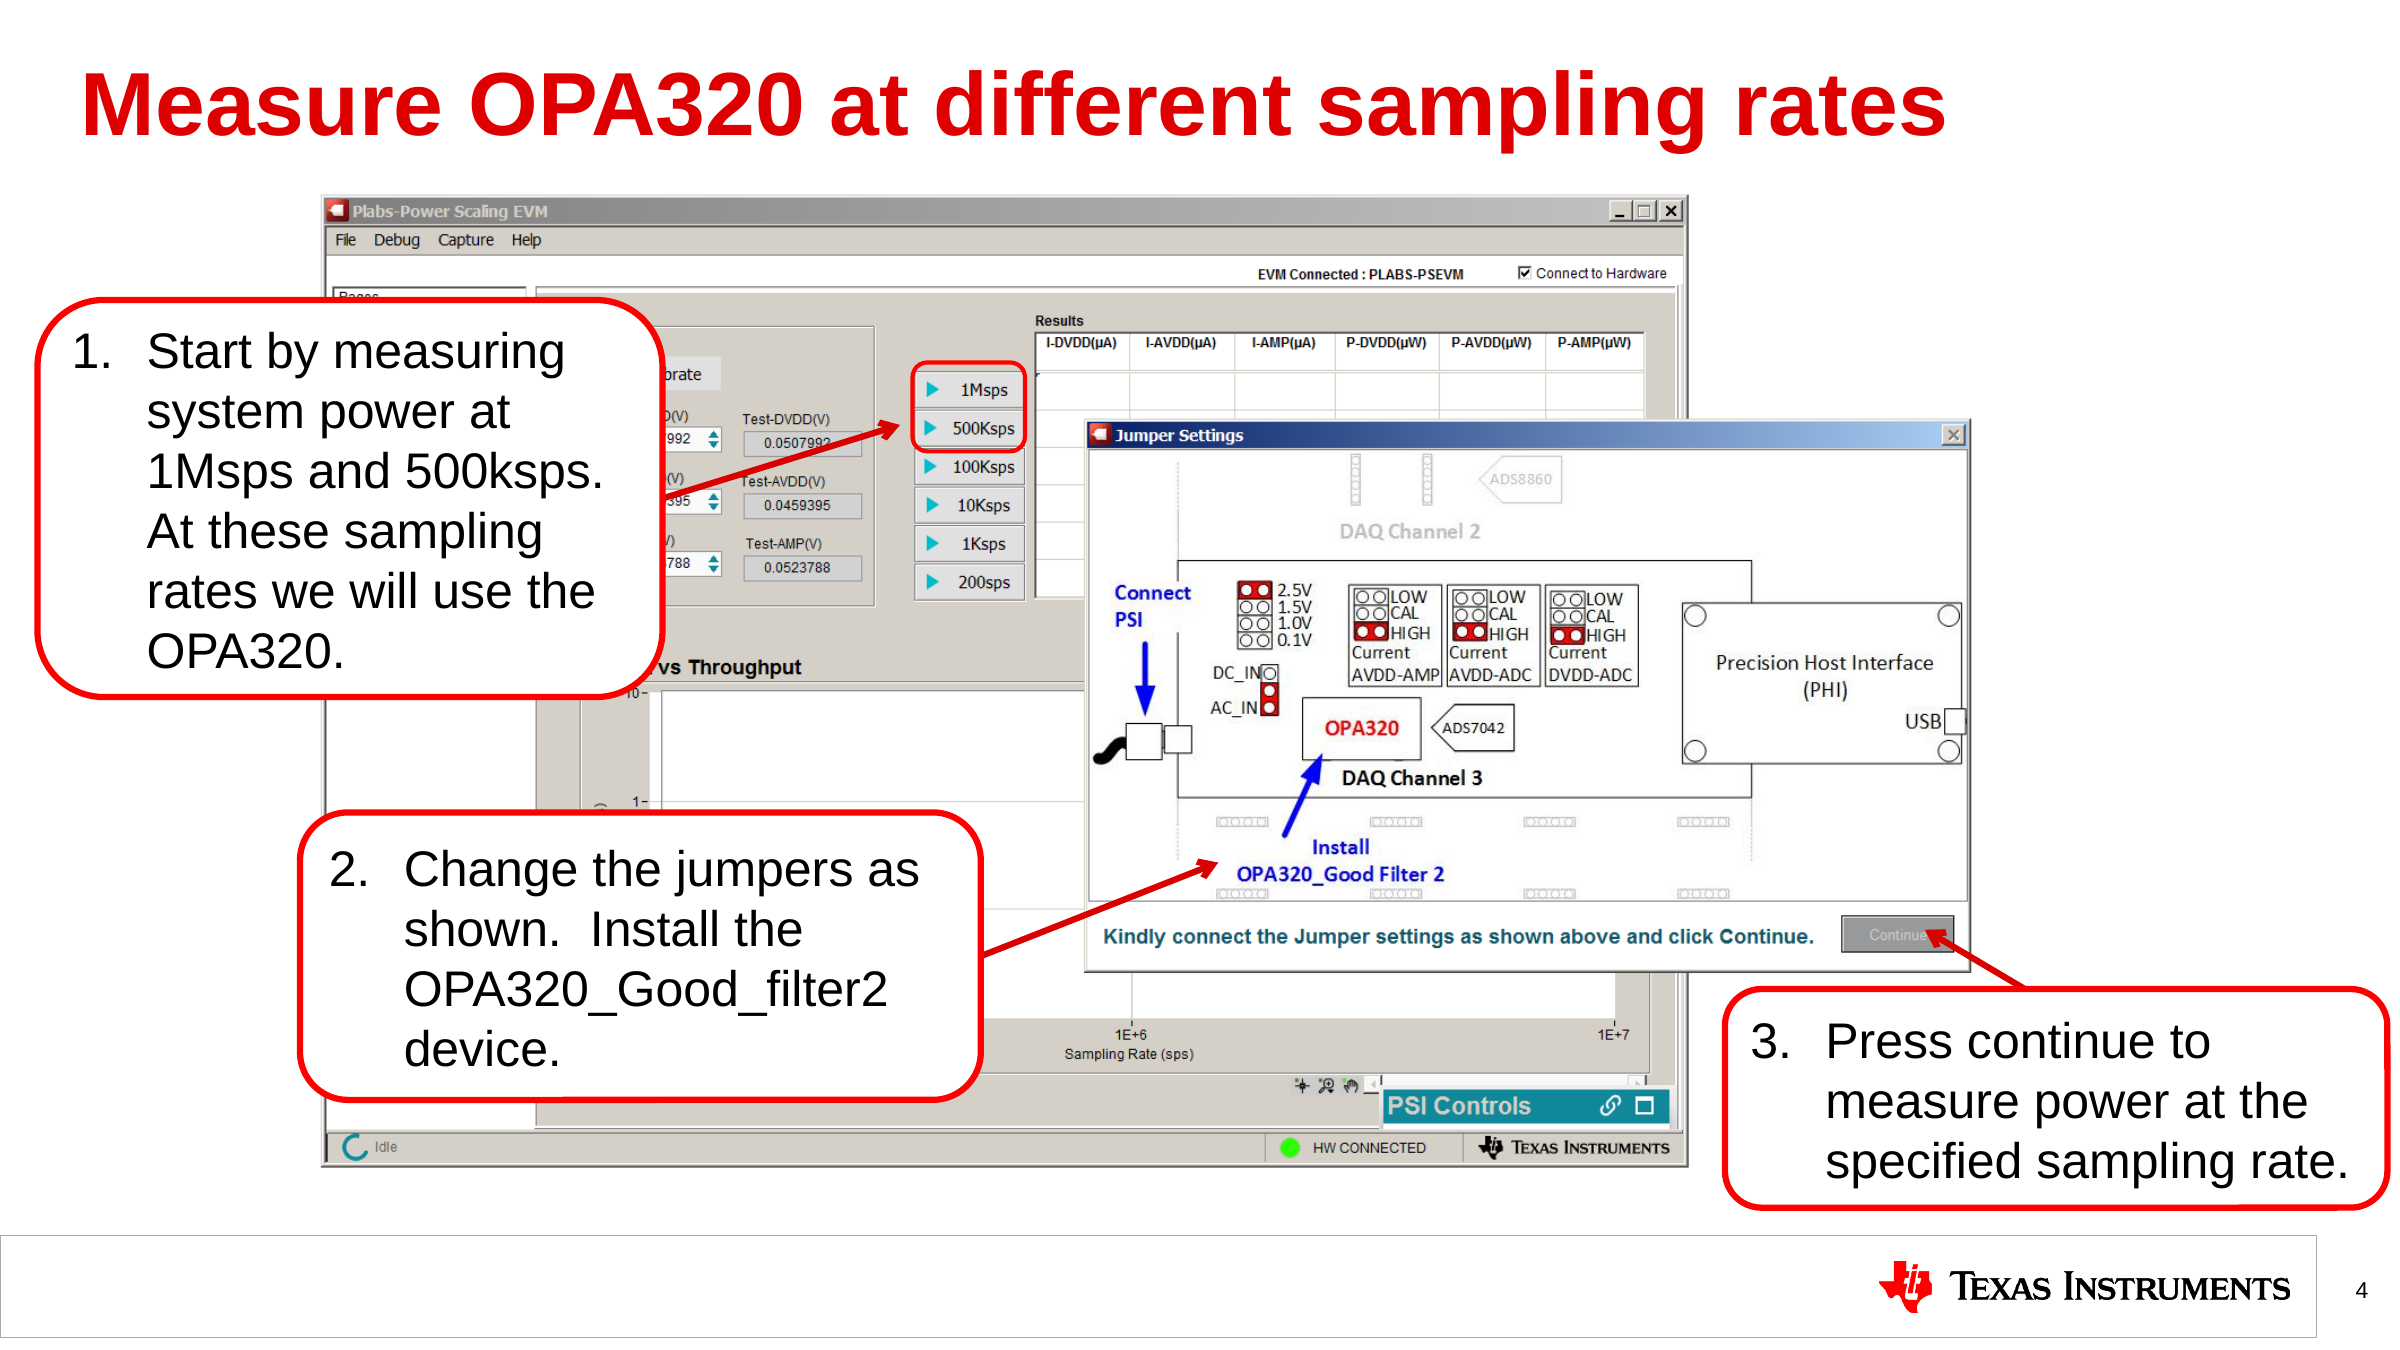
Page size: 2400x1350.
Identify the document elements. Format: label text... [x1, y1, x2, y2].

text_box Press continue to measure power at the specified sampling rate. [2028, 986, 2390, 1210]
title Measure OPA320 at different sampling rates [60, 27, 2282, 189]
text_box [980, 862, 1219, 957]
slide_number 4 [1828, 1265, 2389, 1307]
picture [274, 185, 2026, 1208]
text_box Start by measuring system power at 1Msps and 500ksps. At these sampling rates we will use the OPA320. [35, 297, 269, 700]
picture [1879, 1261, 2290, 1265]
picture [1879, 1307, 2290, 1313]
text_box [662, 424, 901, 499]
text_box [1924, 929, 2026, 990]
